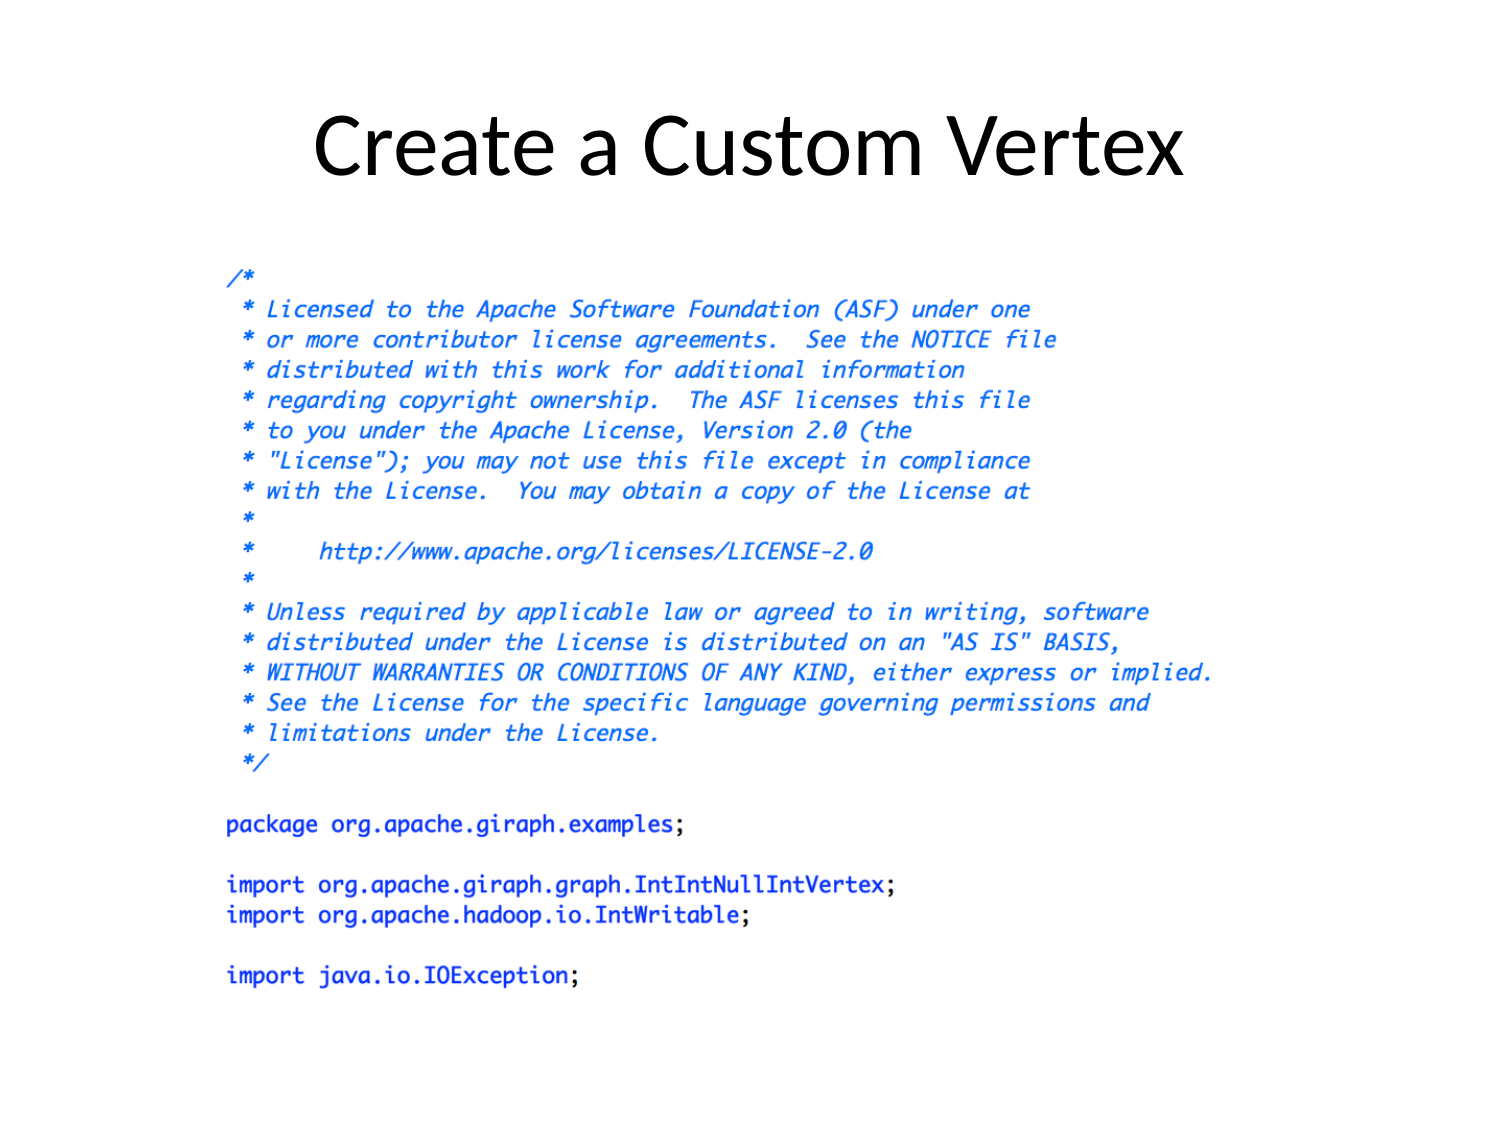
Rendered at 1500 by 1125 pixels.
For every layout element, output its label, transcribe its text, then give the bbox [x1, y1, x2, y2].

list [74, 262, 1426, 1006]
title Create a Custom Vertex [75, 45, 1425, 233]
